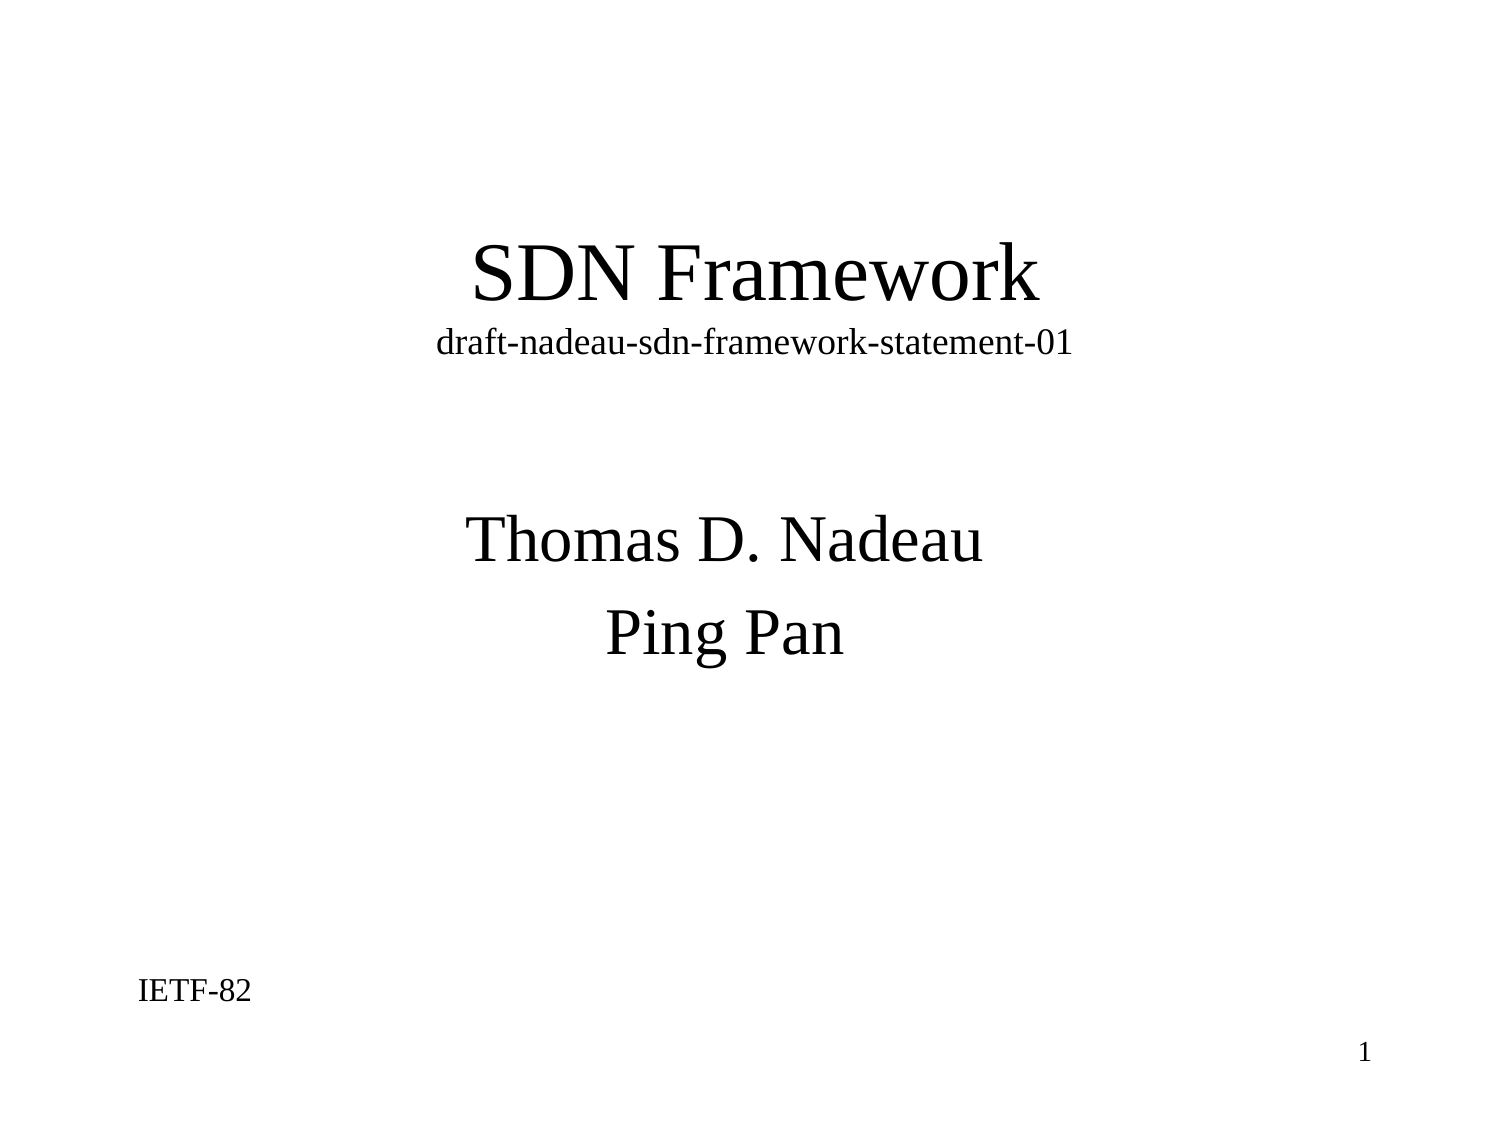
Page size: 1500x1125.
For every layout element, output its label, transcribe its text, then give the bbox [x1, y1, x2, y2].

slide_number 1 [1074, 1025, 1388, 1100]
subtitle Thomas D. Nadeau Ping Pan [200, 487, 1250, 775]
title SDN Framework draft-nadeau-sdn-framework-statement-01 [117, 145, 1393, 334]
text_box IETF-82 [123, 961, 268, 1016]
